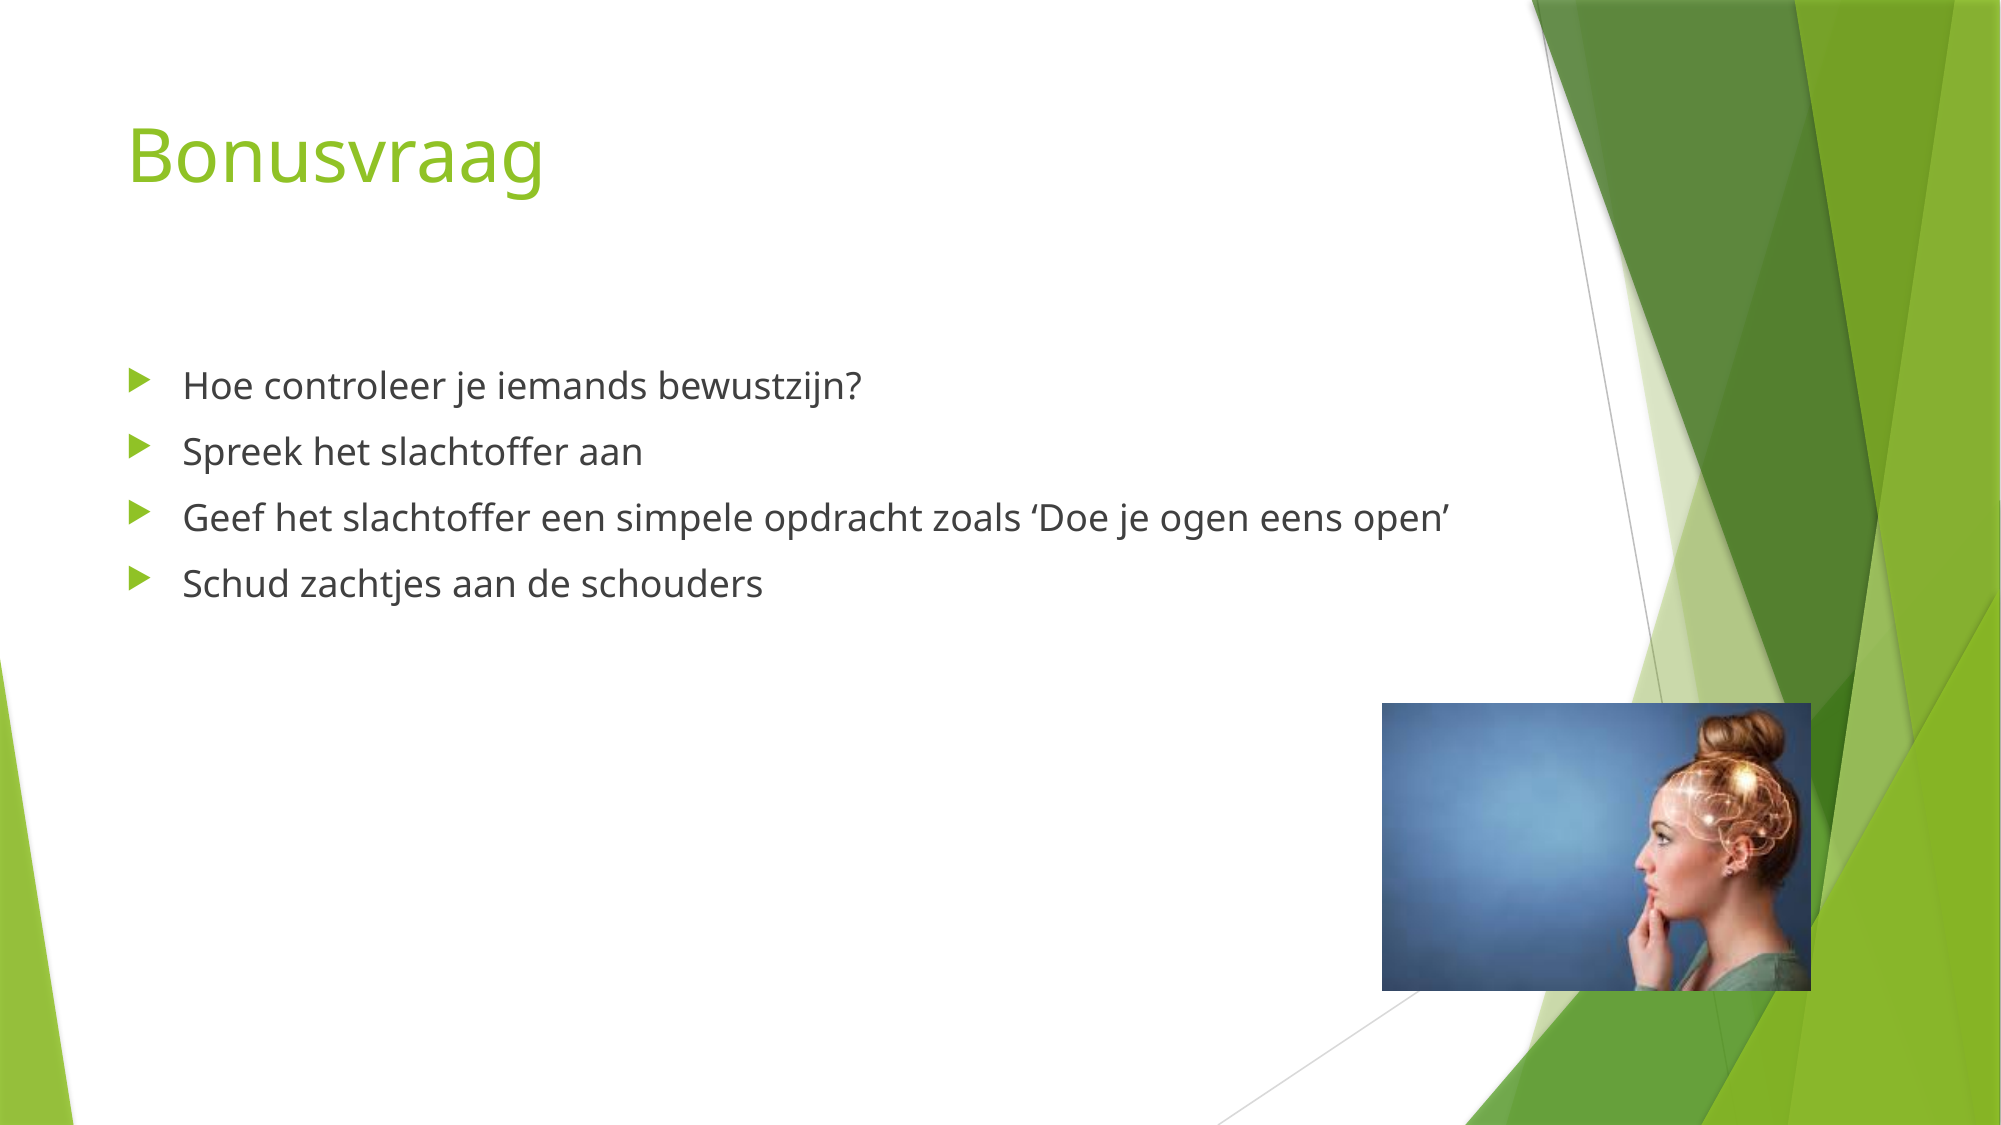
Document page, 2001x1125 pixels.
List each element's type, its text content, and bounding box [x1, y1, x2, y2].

list Hoe controleer je iemands bewustzijn? Spreek het slachtoffer aan Geef het slachtoffer een simpele opdracht zoals ‘Doe je ogen eens open’ Schud zachtjes aan de schouders [111, 354, 1522, 992]
title Bonusvraag [111, 99, 1522, 317]
picture [1382, 702, 1812, 992]
